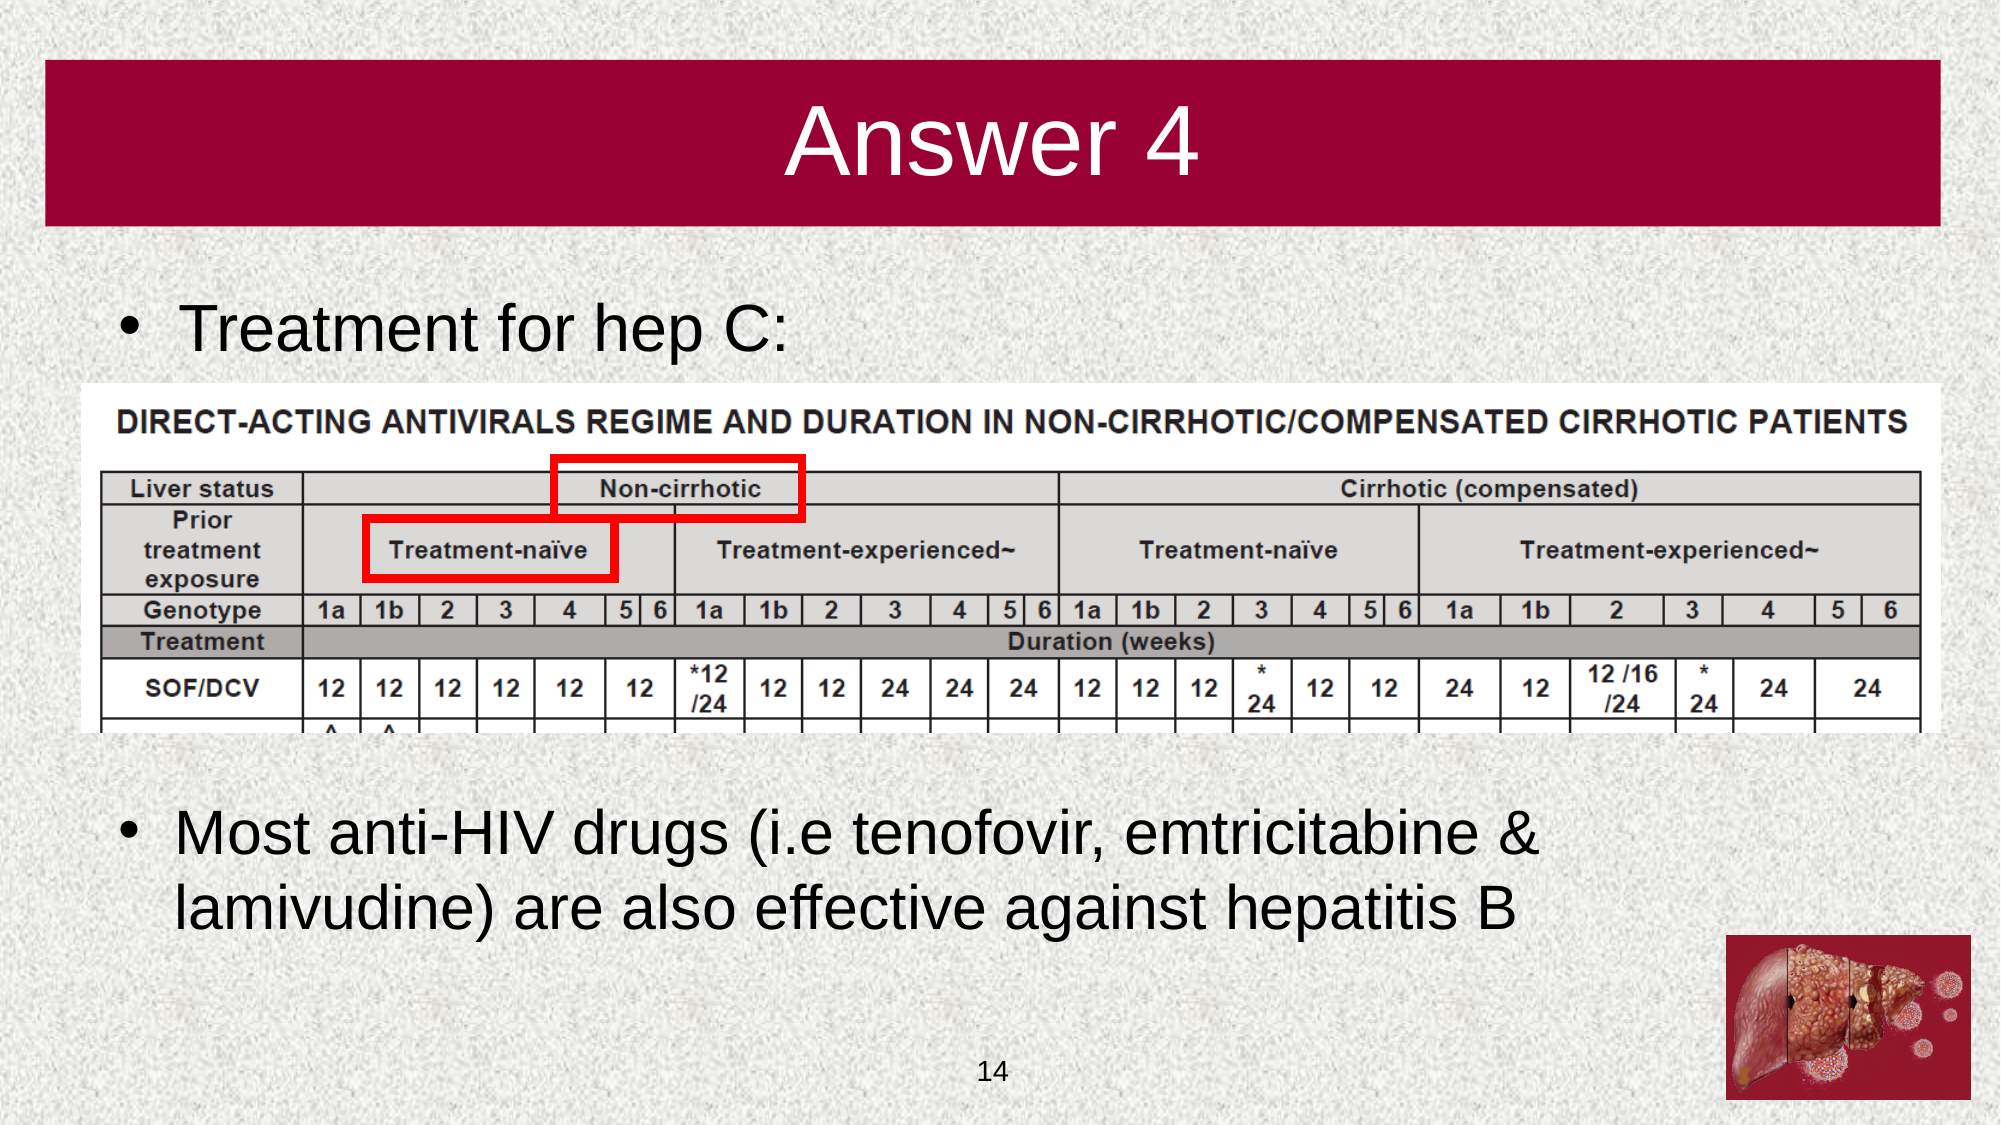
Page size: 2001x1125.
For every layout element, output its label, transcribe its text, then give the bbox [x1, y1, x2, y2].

text_box Treatment for hep C: [103, 277, 1874, 378]
slide_number 14 [767, 1039, 1218, 1100]
picture [0, 0, 2001, 1125]
list Most anti-HIV drugs (i.e tenofovir, emtricitabine & lamivudine) are also effective against hepatitis B [103, 784, 1874, 951]
title Answer 4 [45, 59, 1941, 227]
